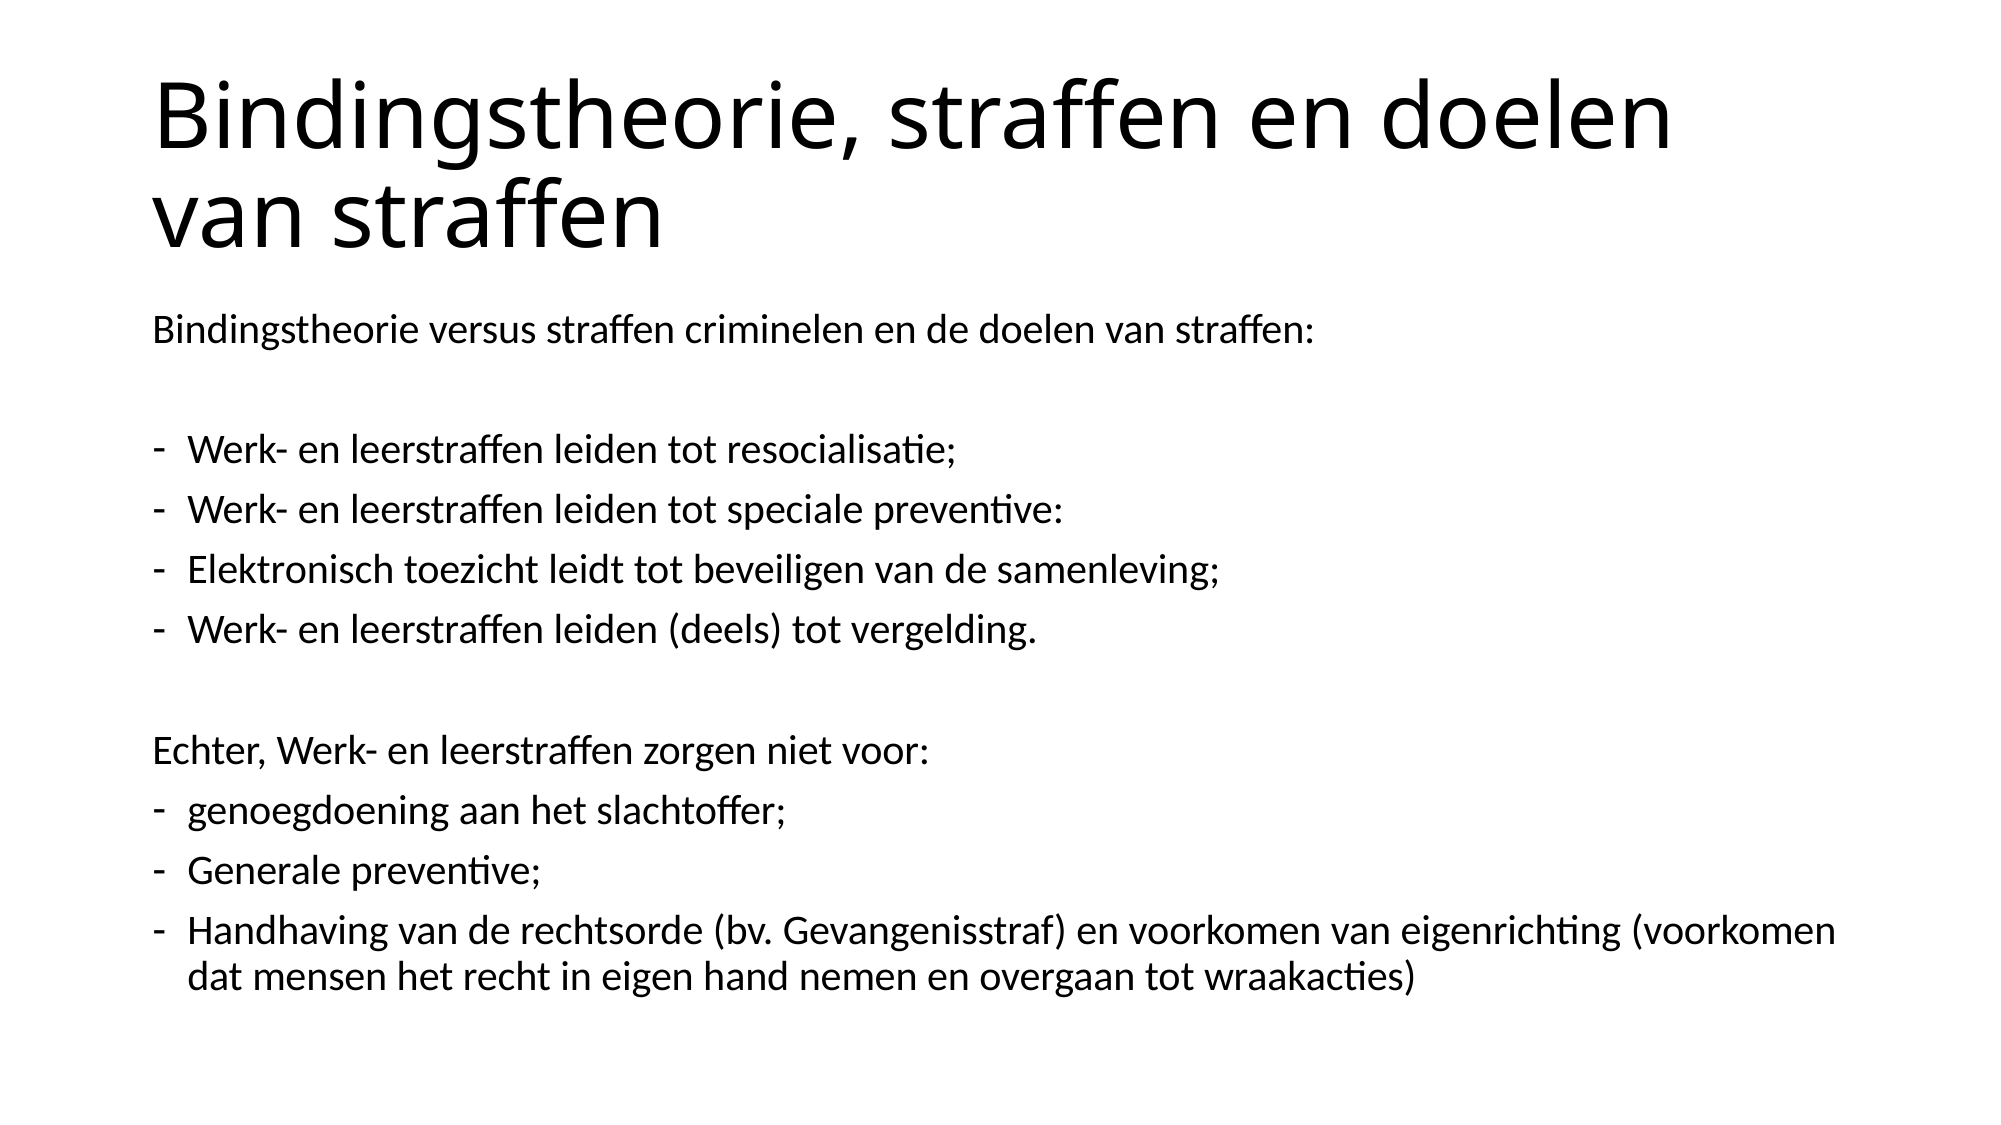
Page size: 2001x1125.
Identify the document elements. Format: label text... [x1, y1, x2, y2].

list Bindingstheorie versus straffen criminelen en de doelen van straffen: Werk- en leerstraffen leiden tot resocialisatie; Werk- en leerstraffen leiden tot speciale preventive: Elektronisch toezicht leidt tot beveiligen van de samenleving; Werk- en leerstraffen leiden (deels) tot vergelding. Echter, Werk- en leerstraffen zorgen niet voor: genoegdoening aan het slachtoffer; Generale preventive; Handhaving van de rechtsorde (bv. Gevangenisstraf) en voorkomen van eigenrichting (voorkomen dat mensen het recht in eigen hand nemen en overgaan tot wraakacties) [137, 299, 1863, 1014]
title Bindingstheorie, straffen en doelen van straffen [137, 59, 1863, 278]
